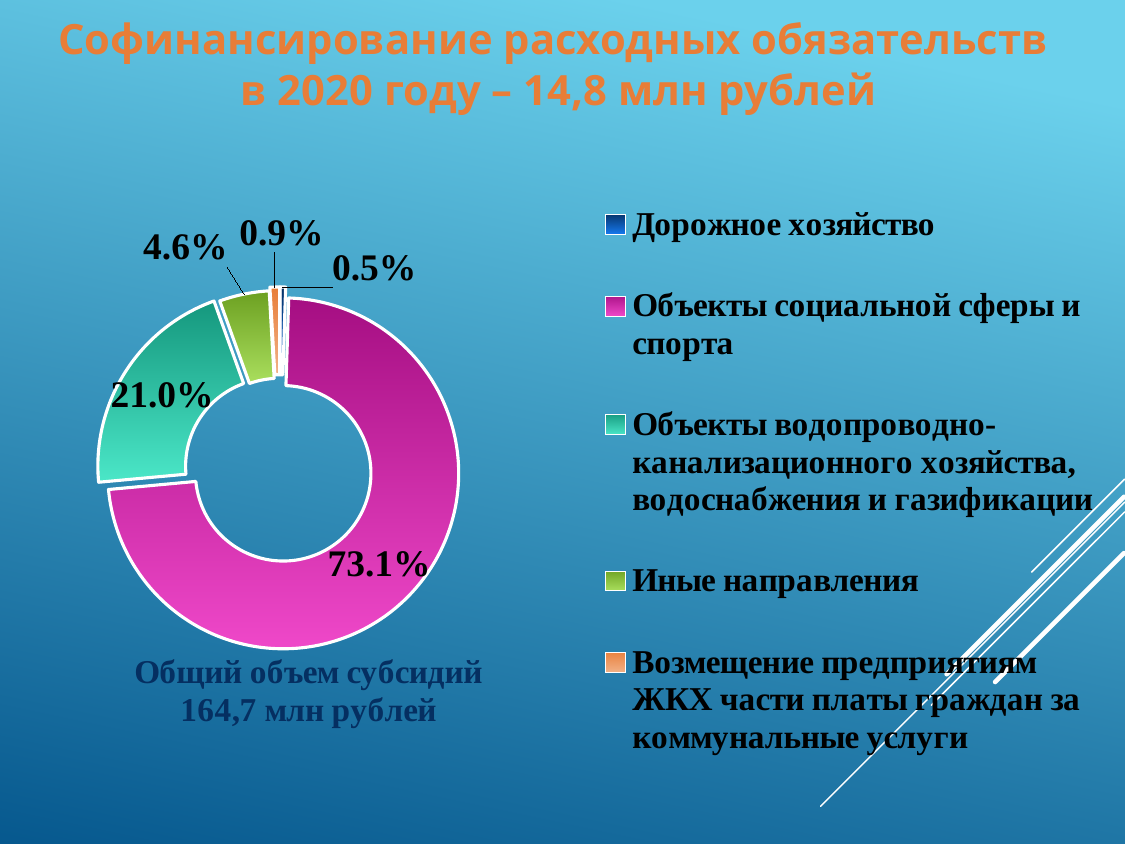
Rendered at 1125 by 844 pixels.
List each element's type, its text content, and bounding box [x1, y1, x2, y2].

chart [12, 138, 1125, 824]
title Софинансирование расходных обязательств в 2020 году – 14,8 млн рублей [0, 0, 1122, 127]
